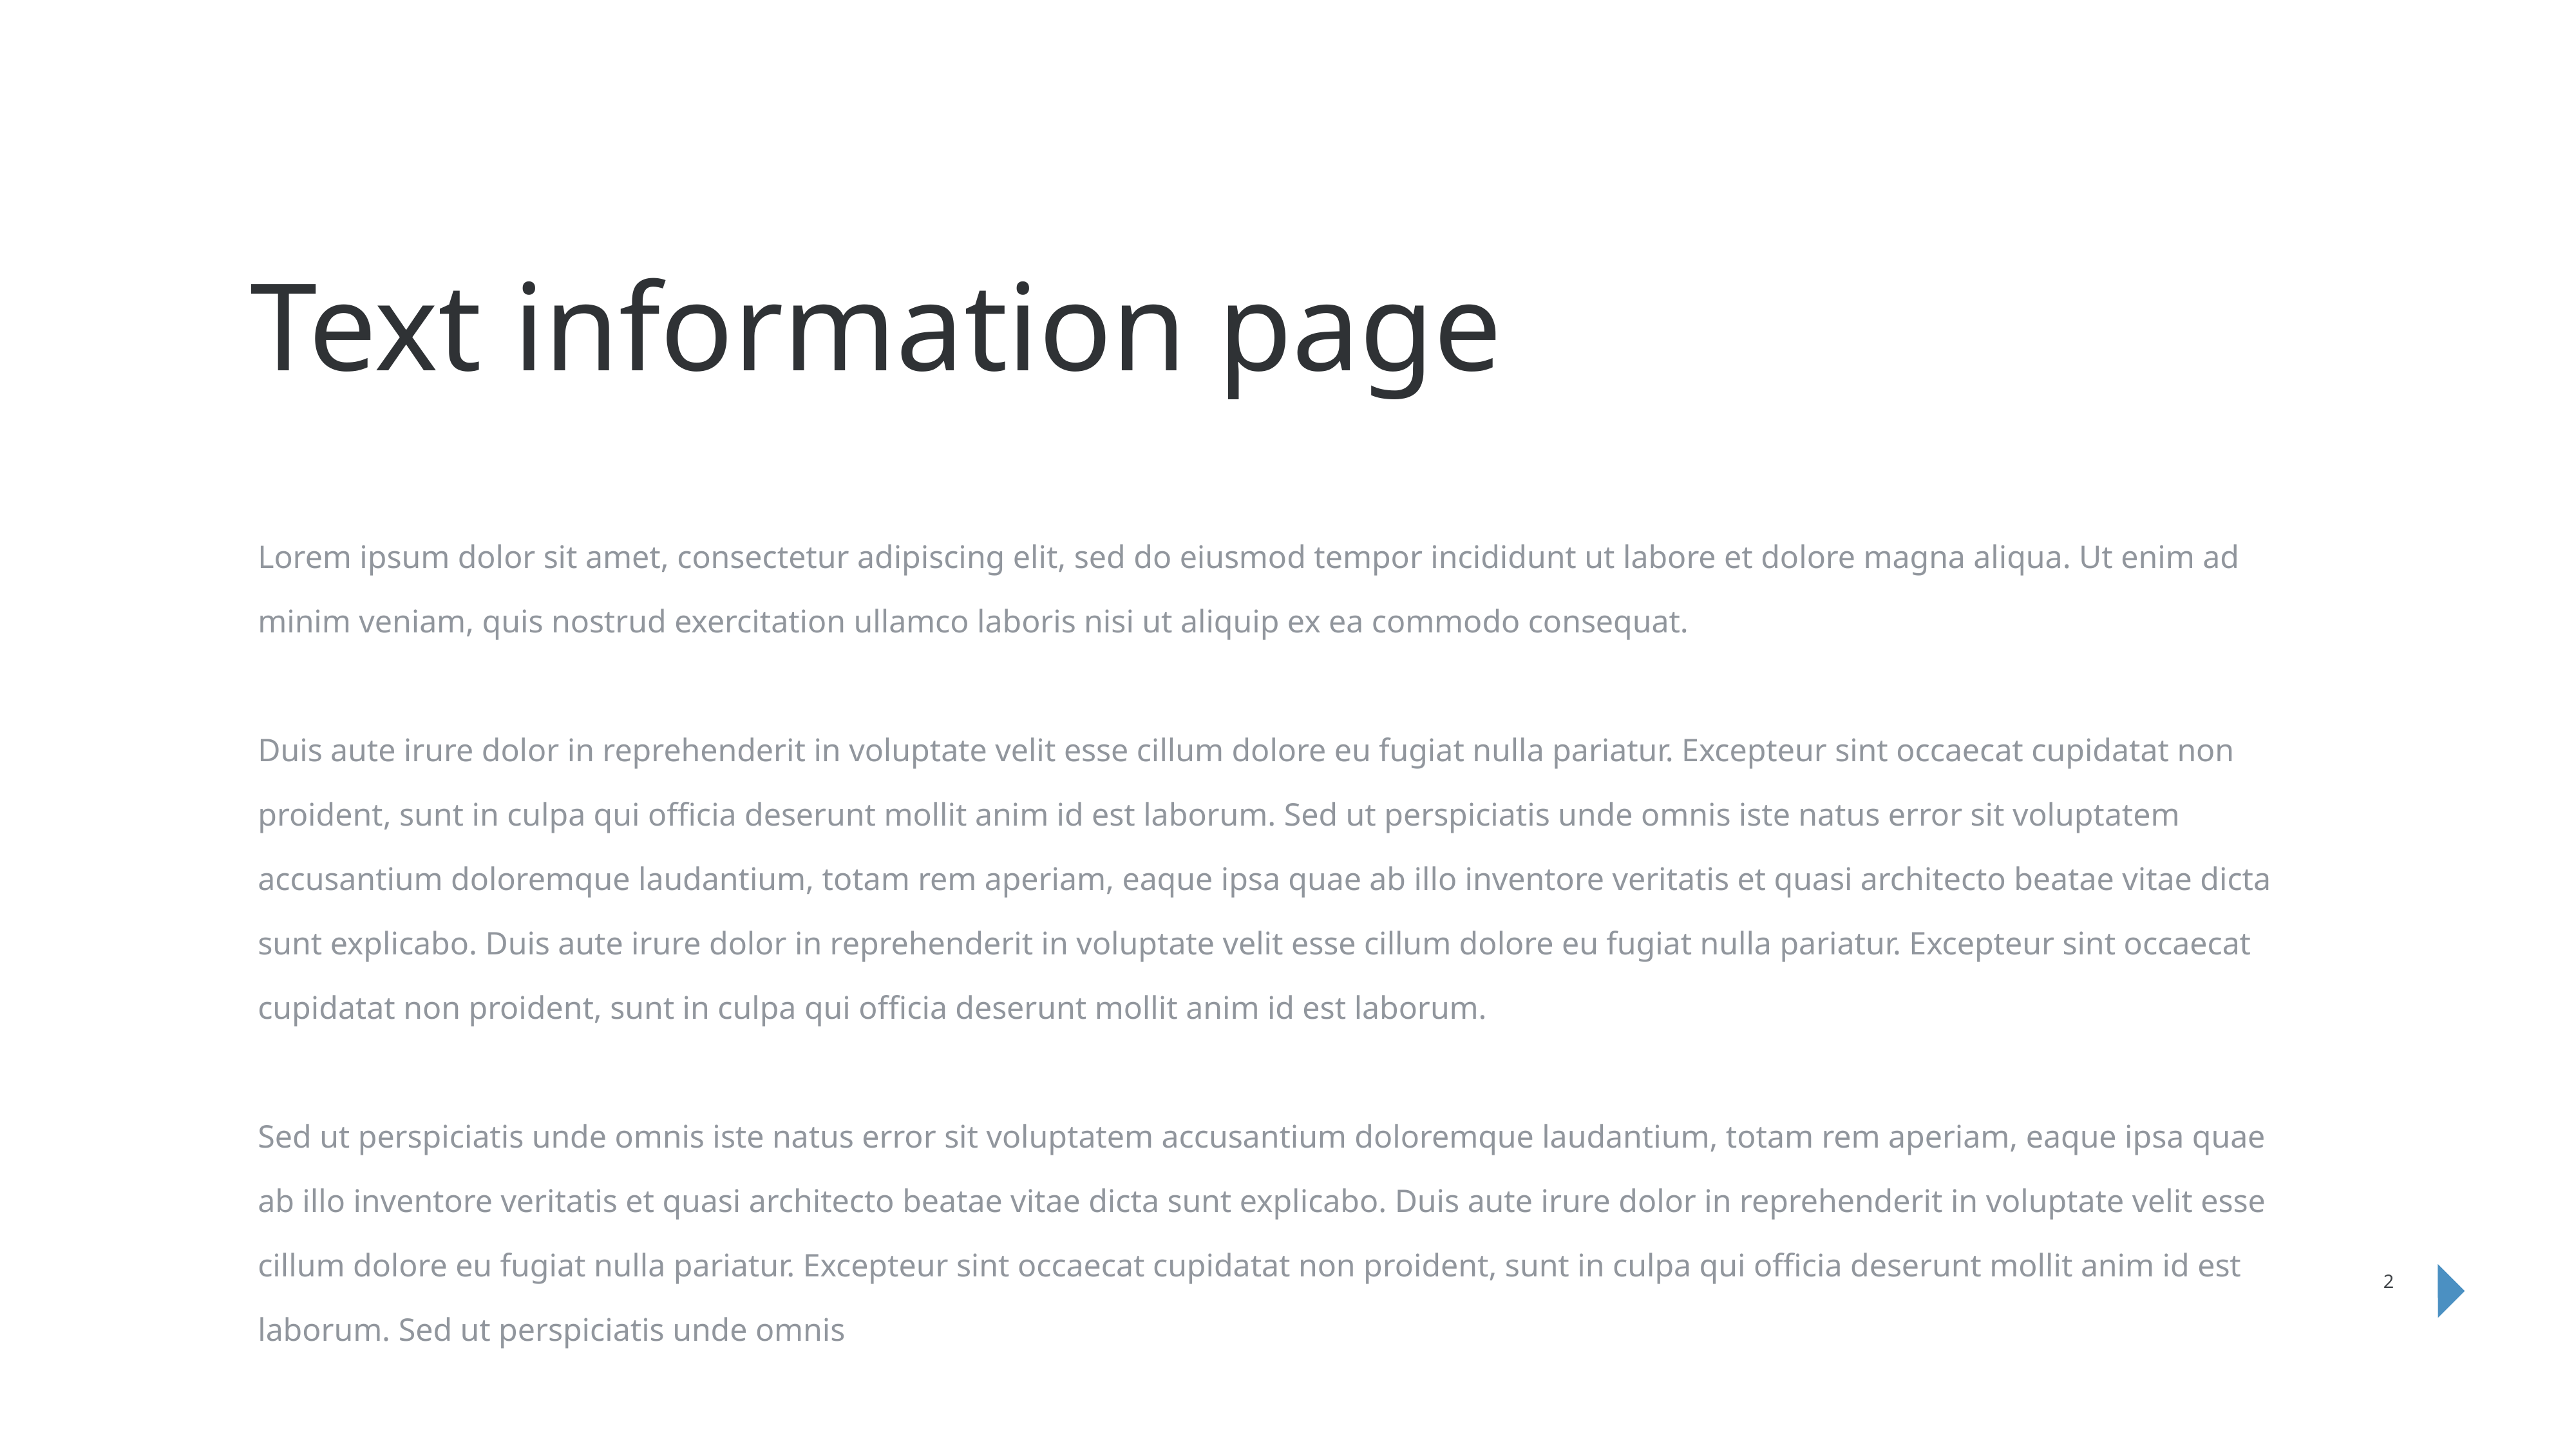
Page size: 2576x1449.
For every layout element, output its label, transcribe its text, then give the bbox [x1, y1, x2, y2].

slide_number 2 [2339, 1264, 2438, 1318]
text_box Lorem ipsum dolor sit amet, consectetur adipiscing elit, sed do eiusmod tempor incididunt ut labore et dolore magna aliqua. Ut enim ad minim veniam, quis nostrud exercitation ullamco laboris nisi ut aliquip ex ea commodo consequat. Duis aute irure dolor in reprehenderit in voluptate velit esse cillum dolore eu fugiat nulla pariatur. Excepteur sint occaecat cupidatat non proident, sunt in culpa qui officia deserunt mollit anim id est laborum. Sed ut perspiciatis unde omnis iste natus error sit voluptatem accusantium doloremque laudantium, totam rem aperiam, eaque ipsa quae ab illo inventore veritatis et quasi architecto beatae vitae dicta sunt explicabo. Duis aute irure dolor in reprehenderit in voluptate velit esse cillum dolore eu fugiat nulla pariatur. Excepteur sint occaecat cupidatat non proident, sunt in culpa qui officia deserunt mollit anim id est laborum. Sed ut perspiciatis unde omnis iste natus error sit voluptatem accusantium doloremque laudantium, totam rem aperiam, eaque ipsa quae ab illo inventore veritatis et quasi architecto beatae vitae dicta sunt explicabo. Duis aute irure dolor in reprehenderit in voluptate velit esse cillum dolore eu fugiat nulla pariatur. Excepteur sint occaecat cupidatat non proident, sunt in culpa qui officia deserunt mollit anim id est laborum. Sed ut perspiciatis unde omnis [252, 532, 2305, 1380]
title Text information page [244, 210, 2465, 453]
